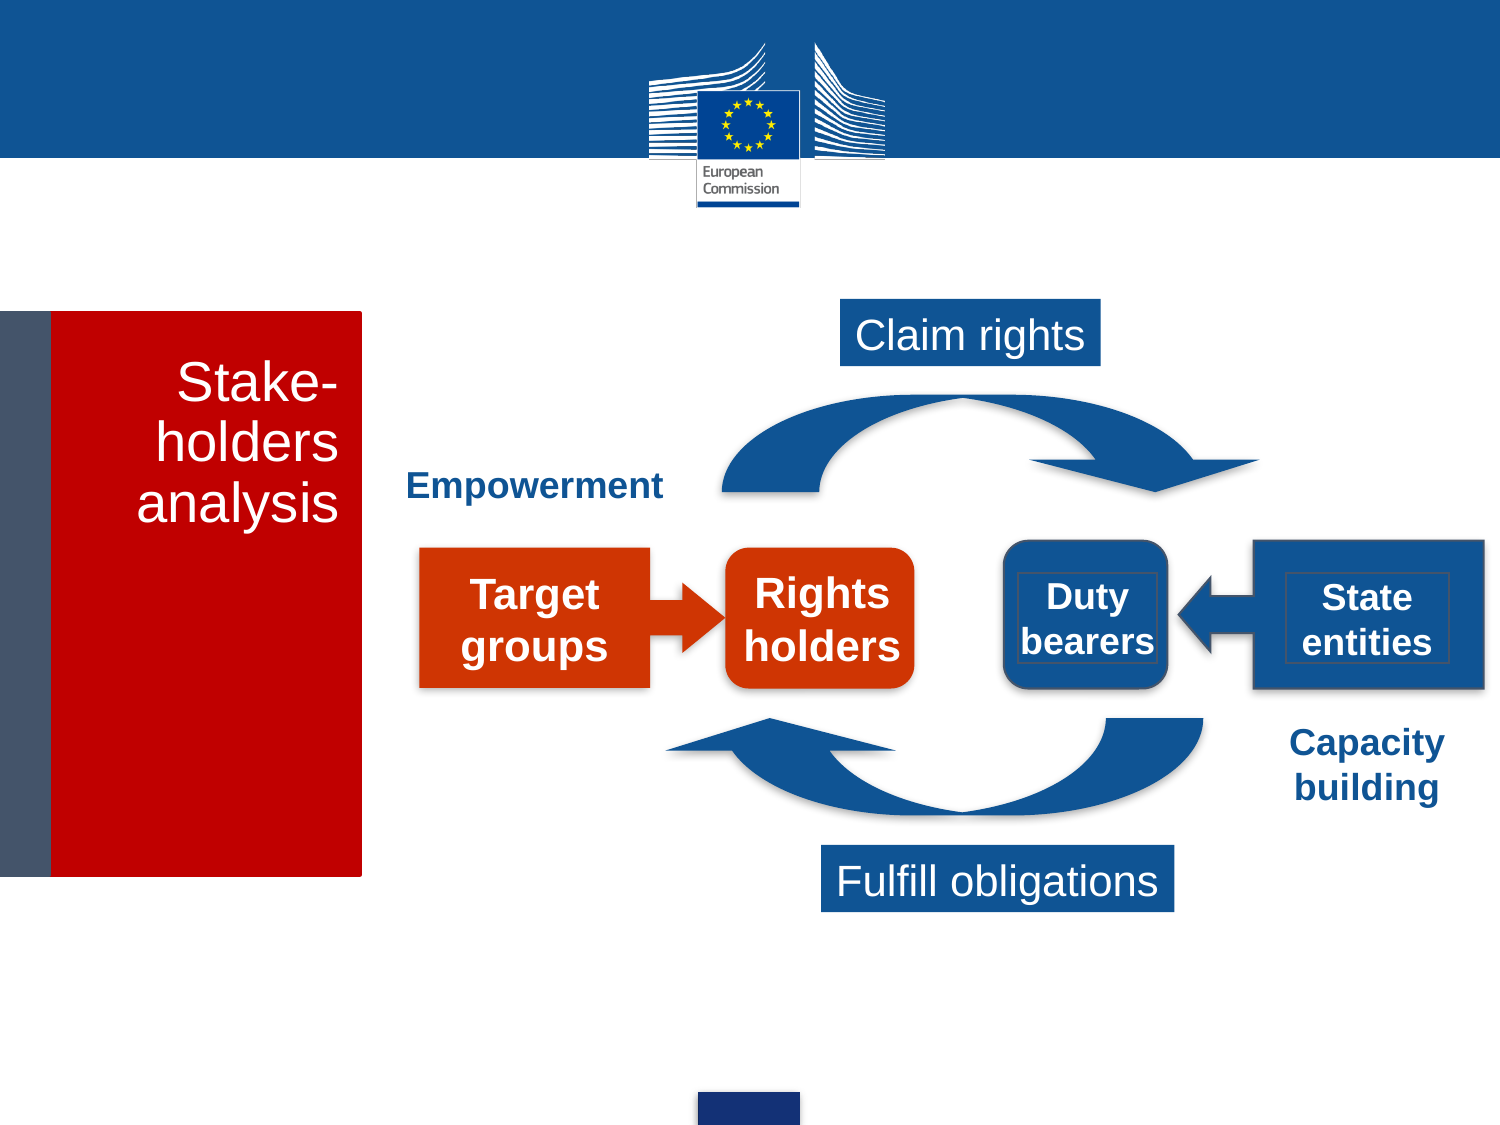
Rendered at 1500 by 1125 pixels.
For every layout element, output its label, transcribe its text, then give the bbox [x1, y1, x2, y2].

text_box Claim rights [840, 298, 1101, 367]
text_box Fulfill obligations [821, 844, 1175, 913]
text_box Capacity building [1261, 710, 1473, 816]
text_box Stake-holders analysis [65, 352, 340, 861]
text_box [0, 311, 51, 877]
text_box Empowerment [387, 453, 682, 514]
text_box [419, 547, 915, 689]
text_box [1003, 540, 1484, 689]
text_box [721, 394, 1260, 493]
text_box [51, 311, 362, 877]
picture [649, 42, 885, 208]
text_box [665, 718, 1204, 816]
